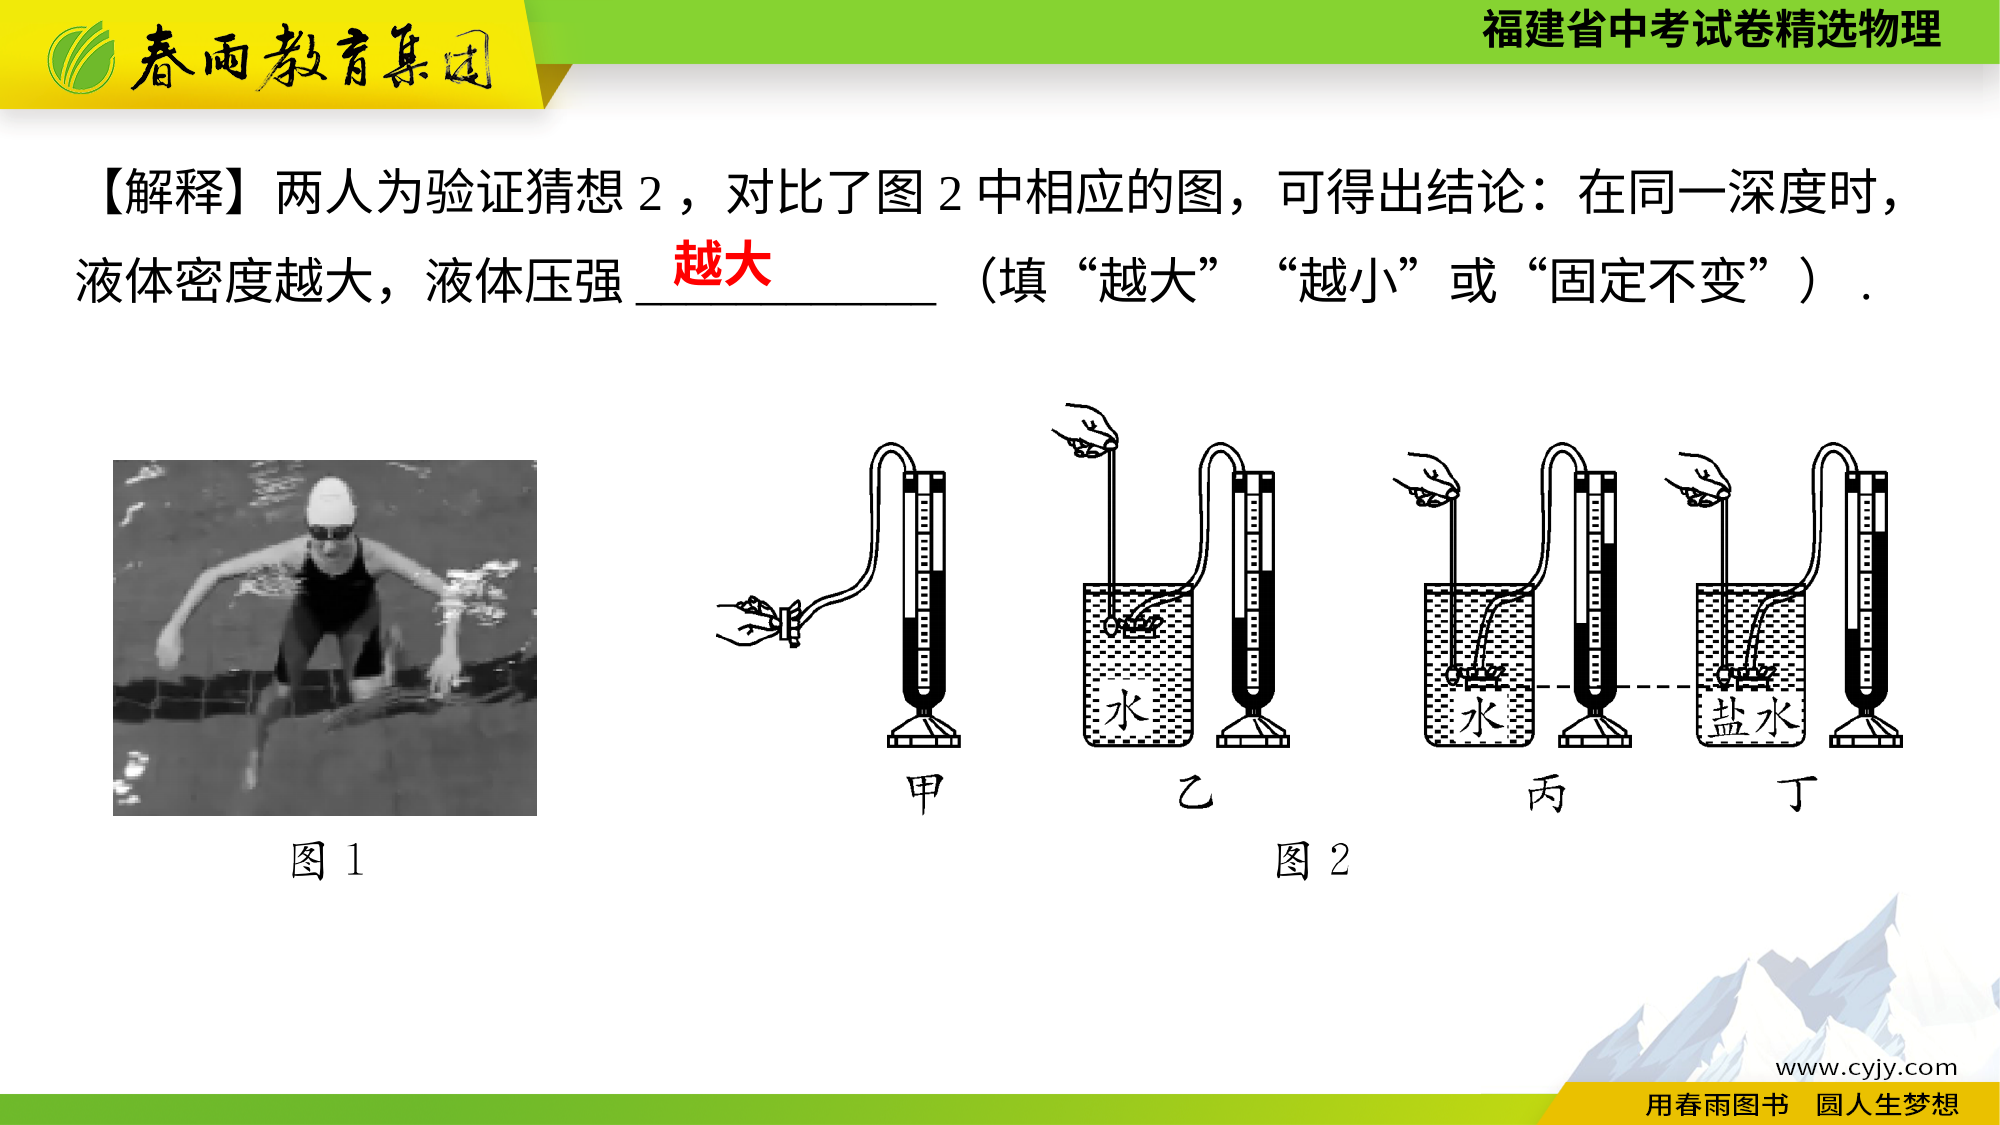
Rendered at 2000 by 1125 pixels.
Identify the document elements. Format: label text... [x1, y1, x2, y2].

text_box 越大 [658, 225, 788, 301]
list 【解释】两人为验证猜想2，对比了图2中相应的图，可得出结论：在同一深度时，液体密度越大，液体压强____________（填“越大”“越小”或“固定不变”）. [59, 122, 1944, 308]
picture [0, 0, 2000, 1125]
